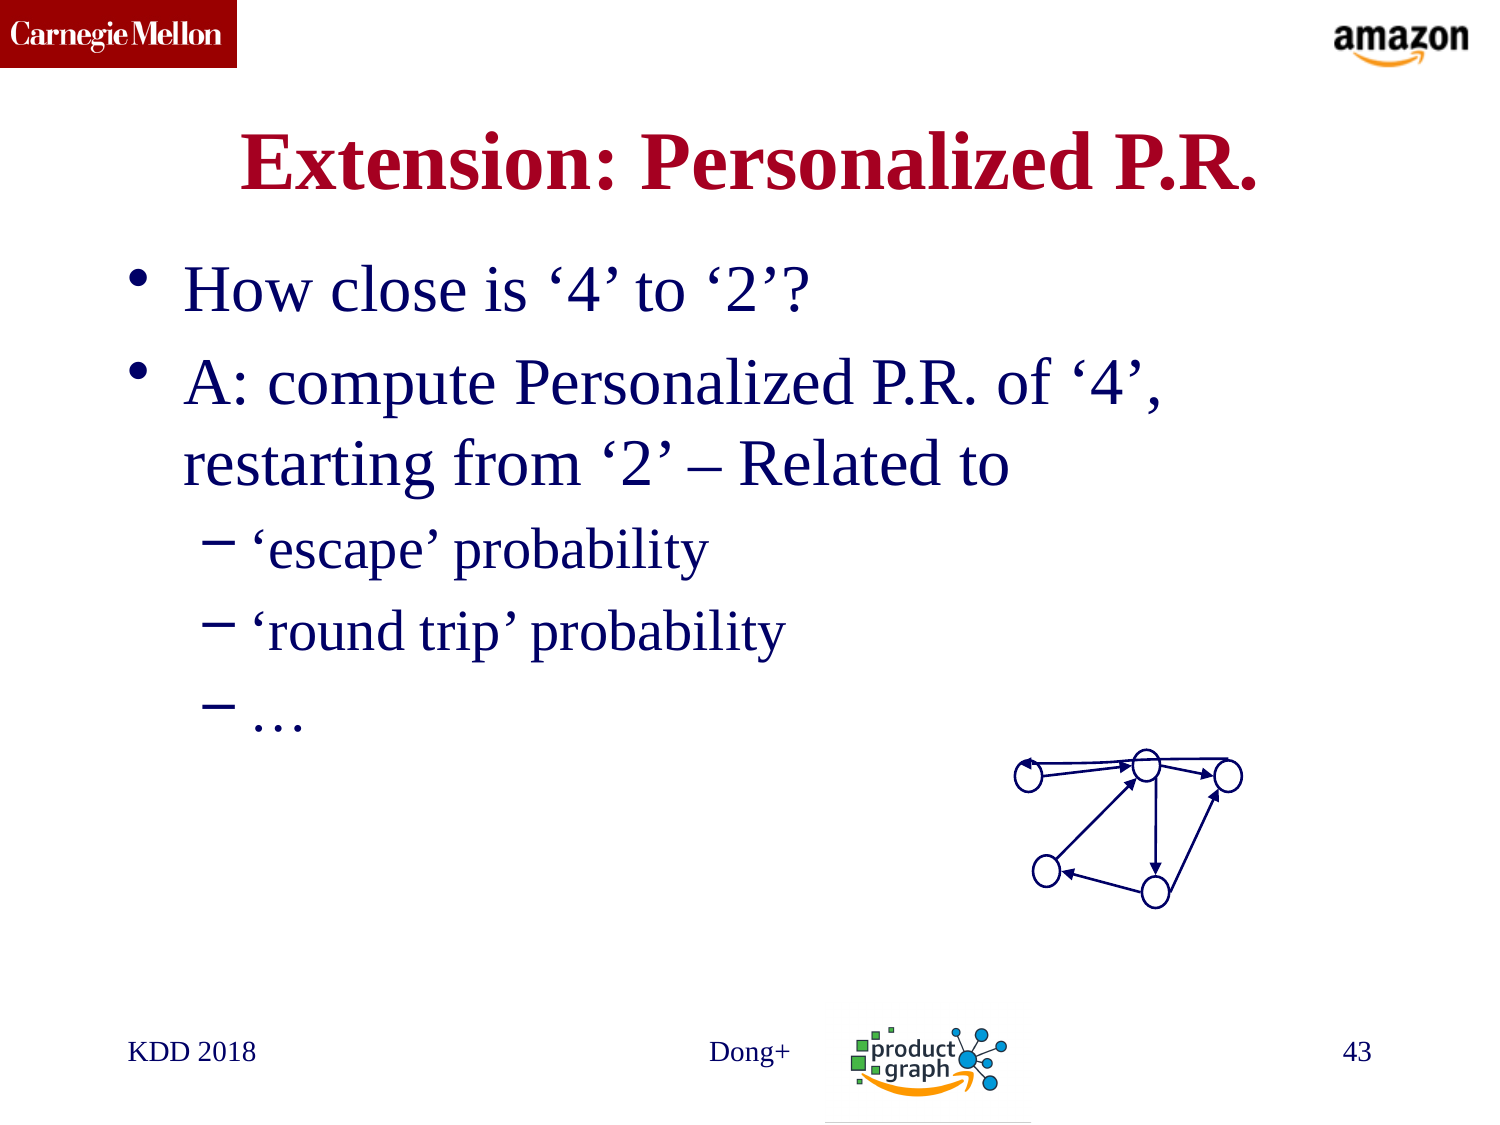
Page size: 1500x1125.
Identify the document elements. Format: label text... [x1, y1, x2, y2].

title Extension: Personalized P.R. [112, 99, 1388, 213]
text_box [1008, 719, 1254, 944]
slide_number KDD 2018 [112, 1024, 426, 1101]
slide_number 43 [1074, 1024, 1388, 1101]
picture [0, 0, 237, 68]
picture [1322, 4, 1484, 88]
list How close is ‘4’ to ‘2’? A: compute Personalized P.R. of ‘4’, restarting from ‘2’ – Related to ‘escape’ probability ‘round trip’ probability … [112, 237, 1388, 1001]
footer Dong+ [512, 1024, 988, 1101]
